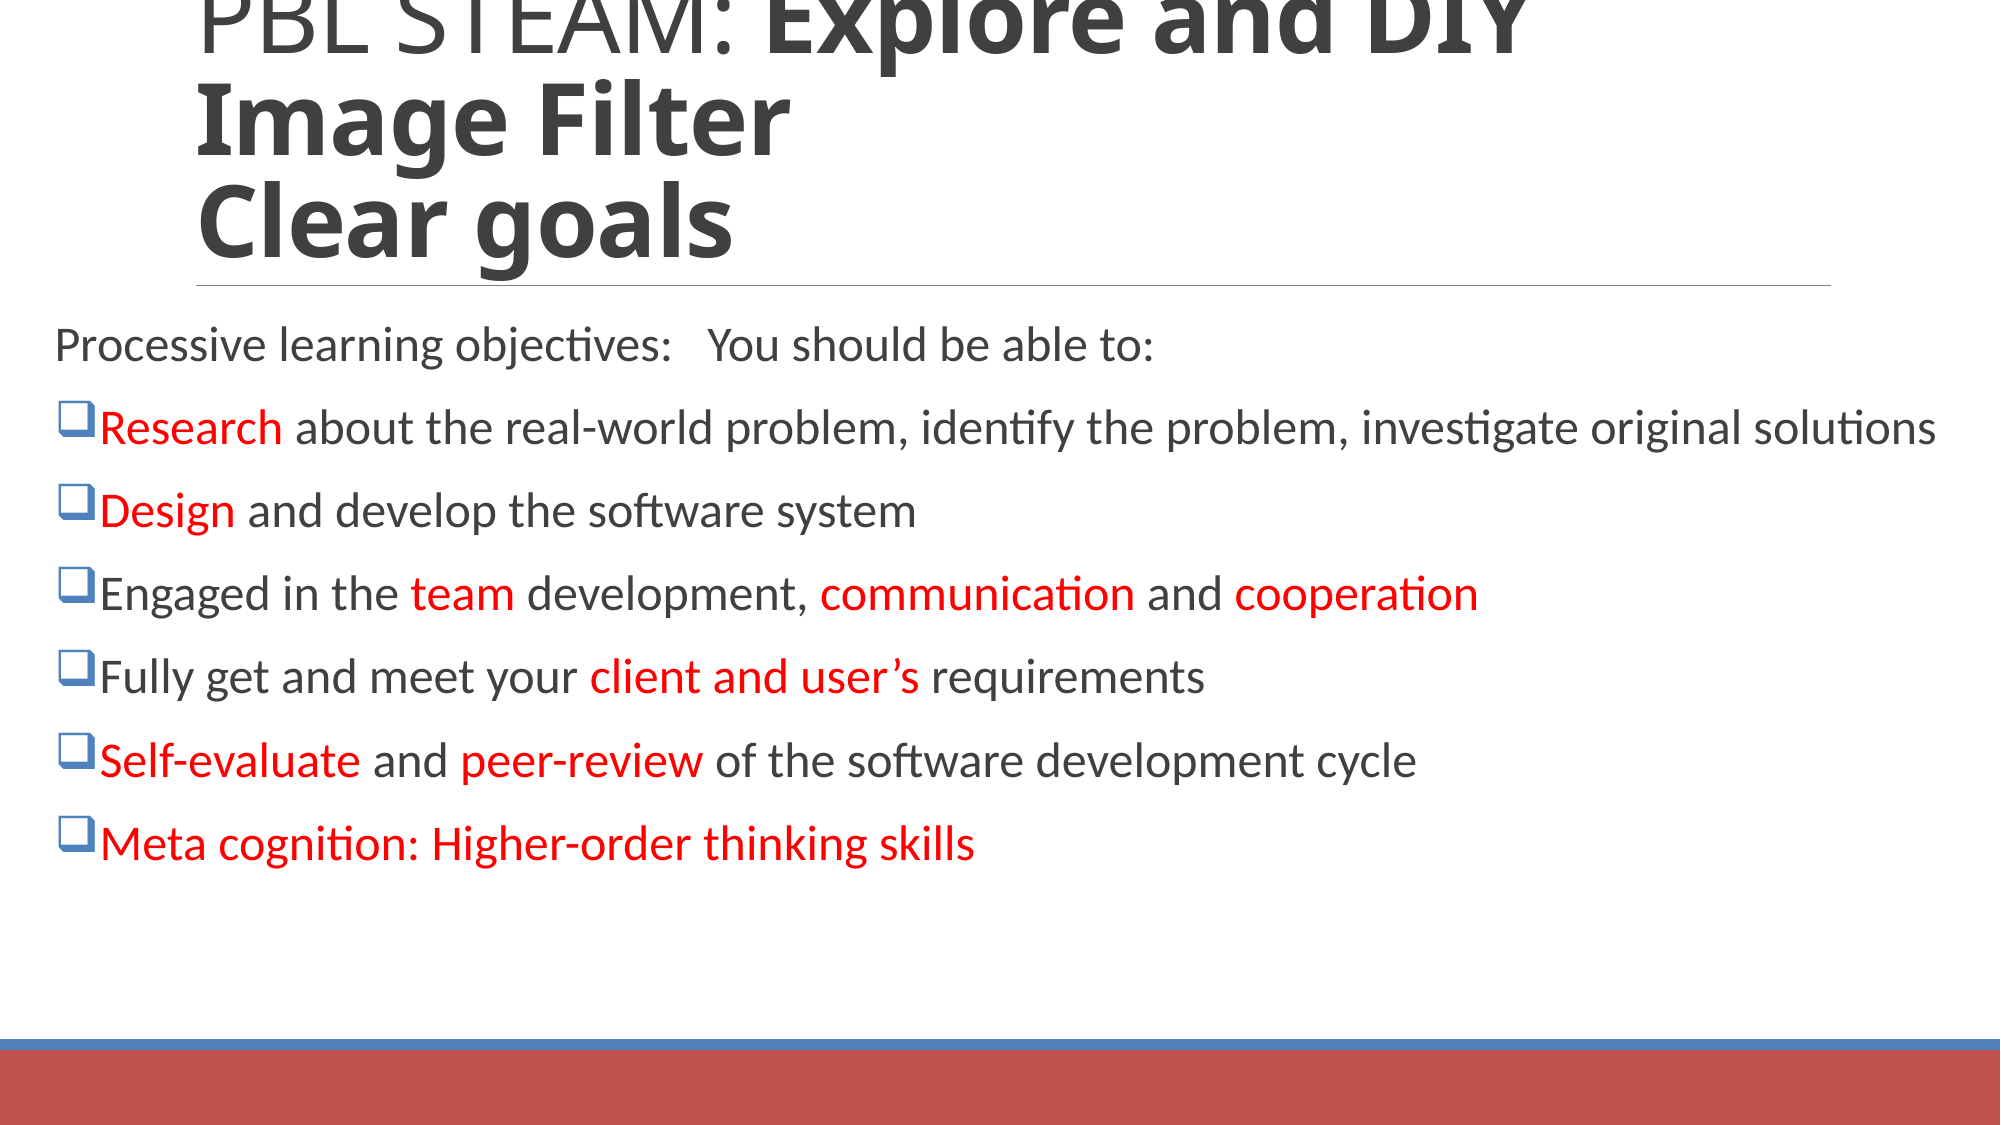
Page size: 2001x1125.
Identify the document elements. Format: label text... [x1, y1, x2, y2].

title PBL STEAM: Explore and DIY Image Filter Clear goals [180, 47, 1830, 285]
list Processive learning objectives: You should be able to: Research about the real-world problem, identify the problem, investigate original solutions Design and develop the software system Engaged in the team development, communication and cooperation Fully get and meet your client and user’s requirements Self-evaluate and peer-review of the software development cycle Meta cognition: Higher-order thinking skills [54, 310, 2000, 1023]
